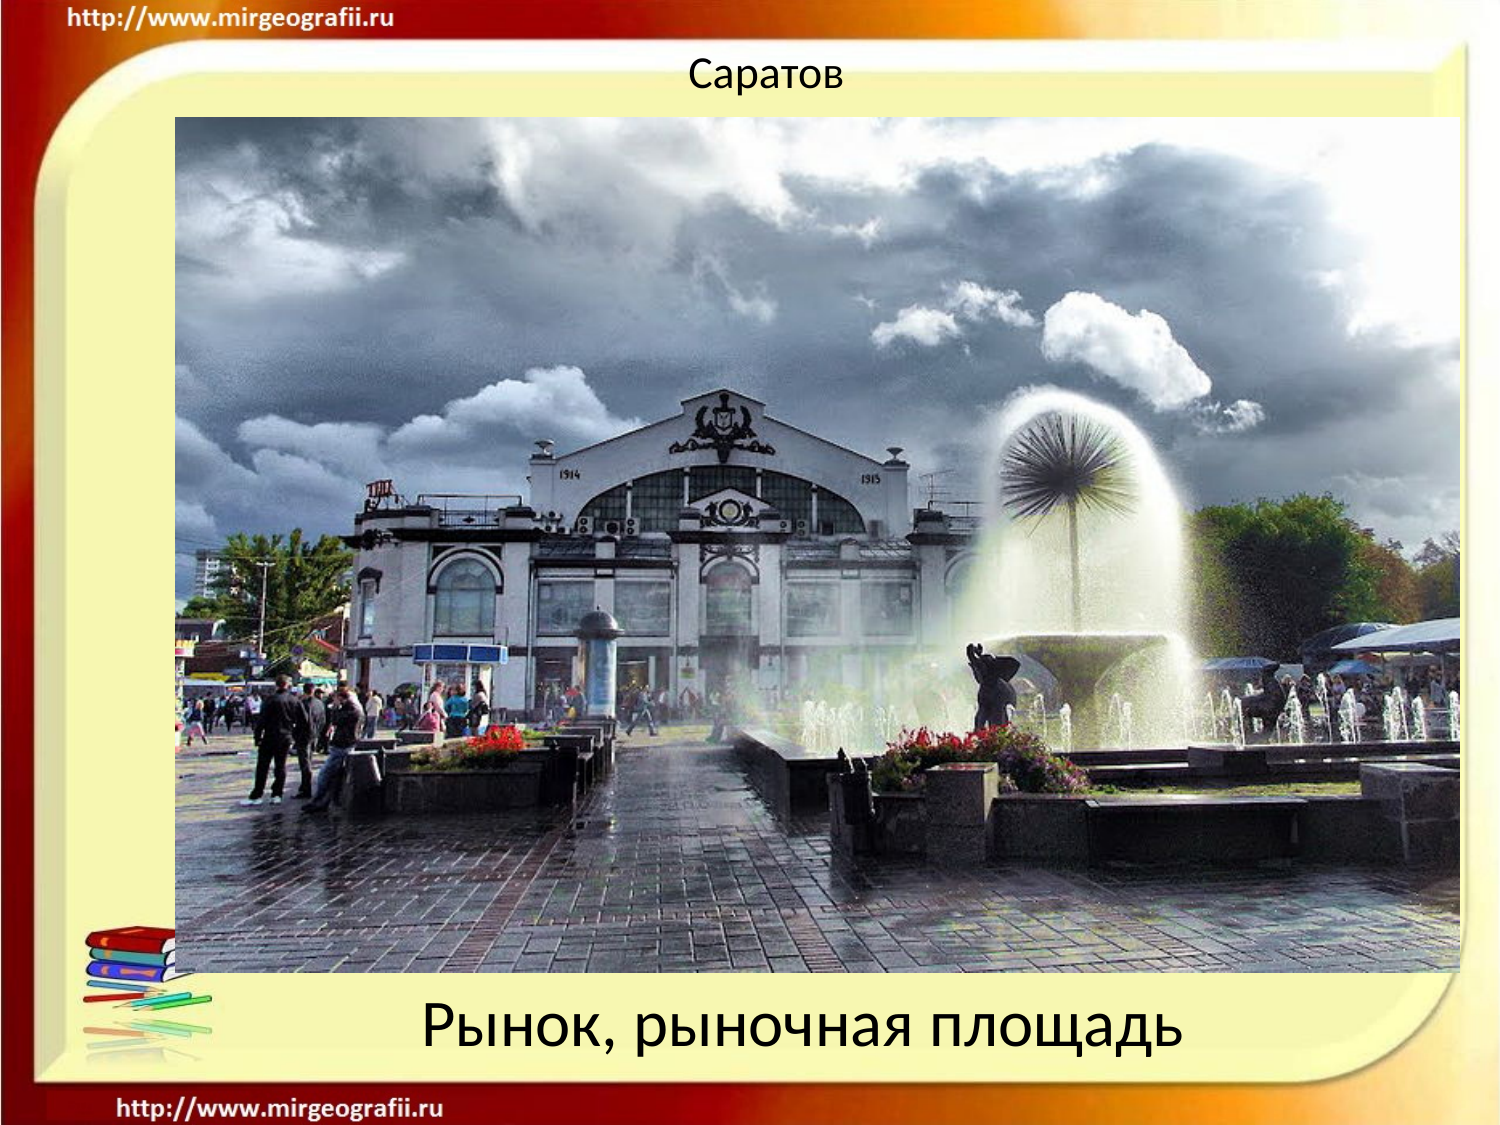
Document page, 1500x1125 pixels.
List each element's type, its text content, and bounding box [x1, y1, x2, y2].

title Саратов [128, 35, 1404, 106]
subtitle Рынок, рыночная площадь [199, 981, 1407, 1097]
picture [0, 0, 1500, 1125]
